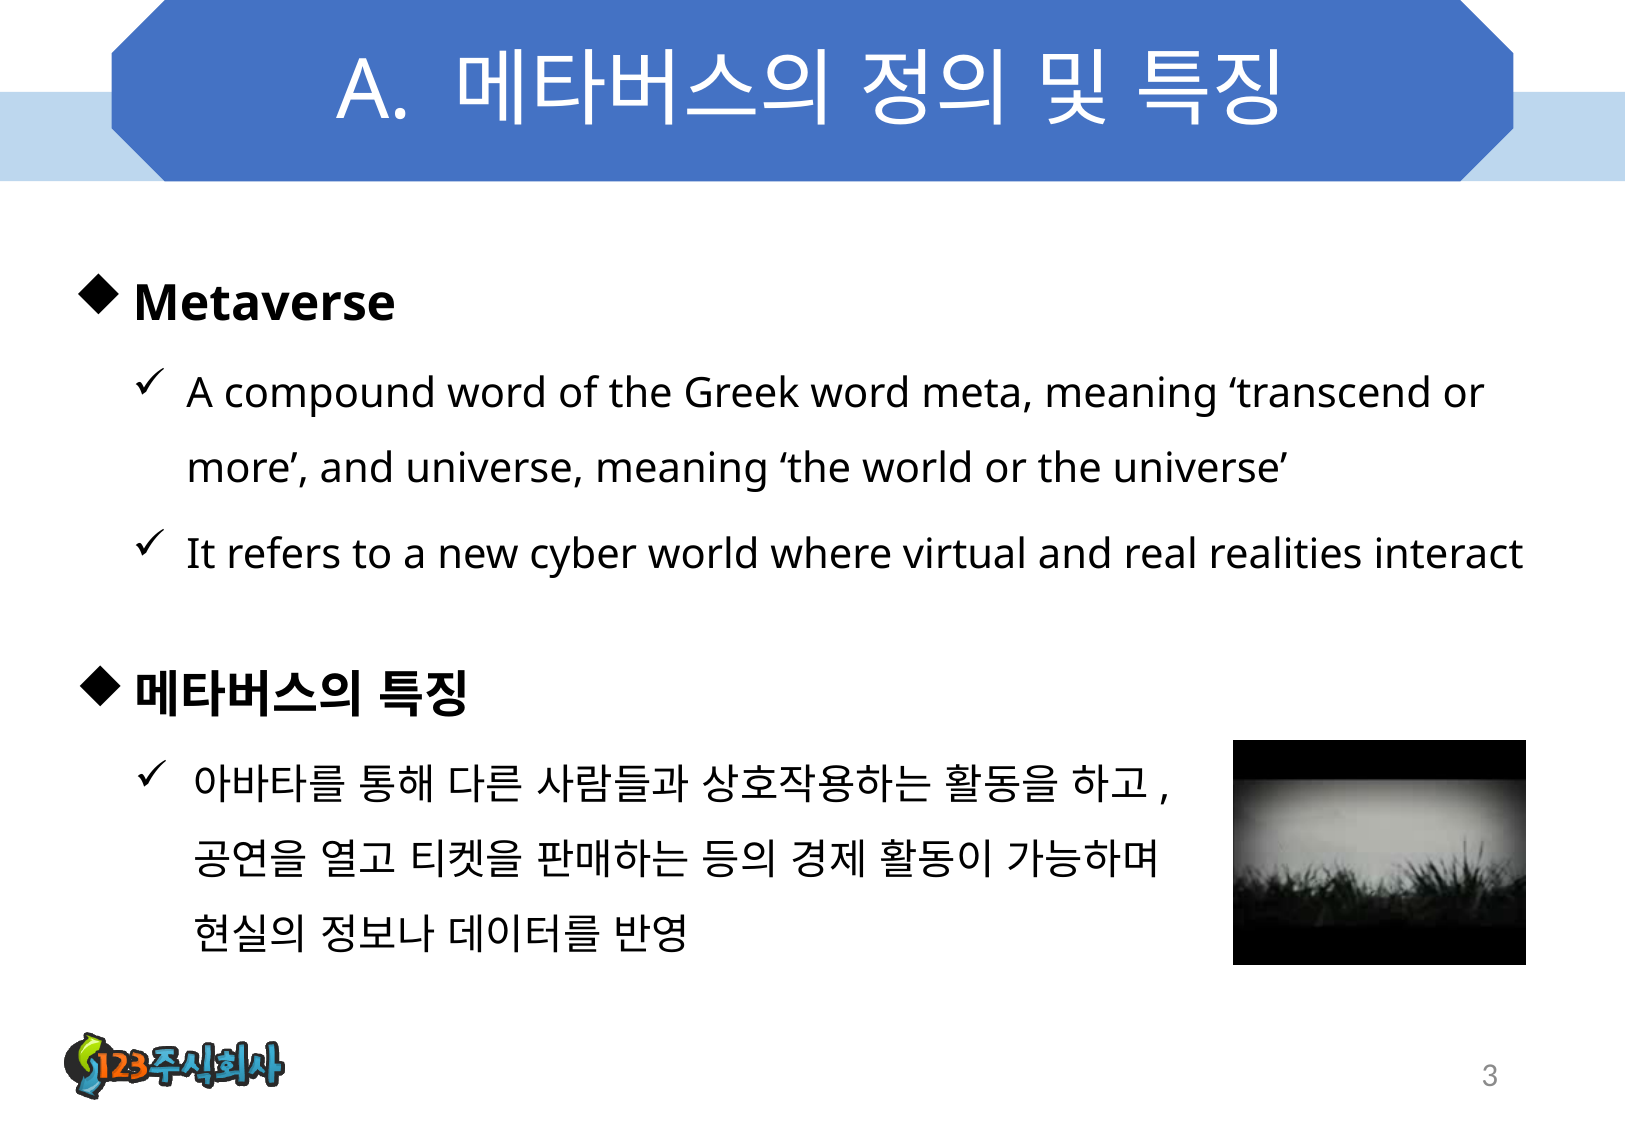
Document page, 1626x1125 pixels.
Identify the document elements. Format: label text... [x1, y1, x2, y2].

title A. 메타버스의 정의 및 특징 [111, 3, 1514, 182]
slide_number 3 [1147, 1042, 1514, 1103]
text_box 메타버스의 특징 아바타를 통해 다른 사람들과 상호작용하는 활동을 하고, 공연을 열고 티켓을 판매하는 등의 경제 활동이 가능하며 현실의 정보나 데이터를 반영 [60, 625, 1233, 993]
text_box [1232, 740, 1527, 966]
list Metaverse A compound word of the Greek word meta, meaning ‘transcend or more’, and universe, meaning ‘the world or the universe’ It refers to a new cyber world where virtual and real realities interact [58, 233, 1549, 601]
picture [53, 1020, 295, 1110]
